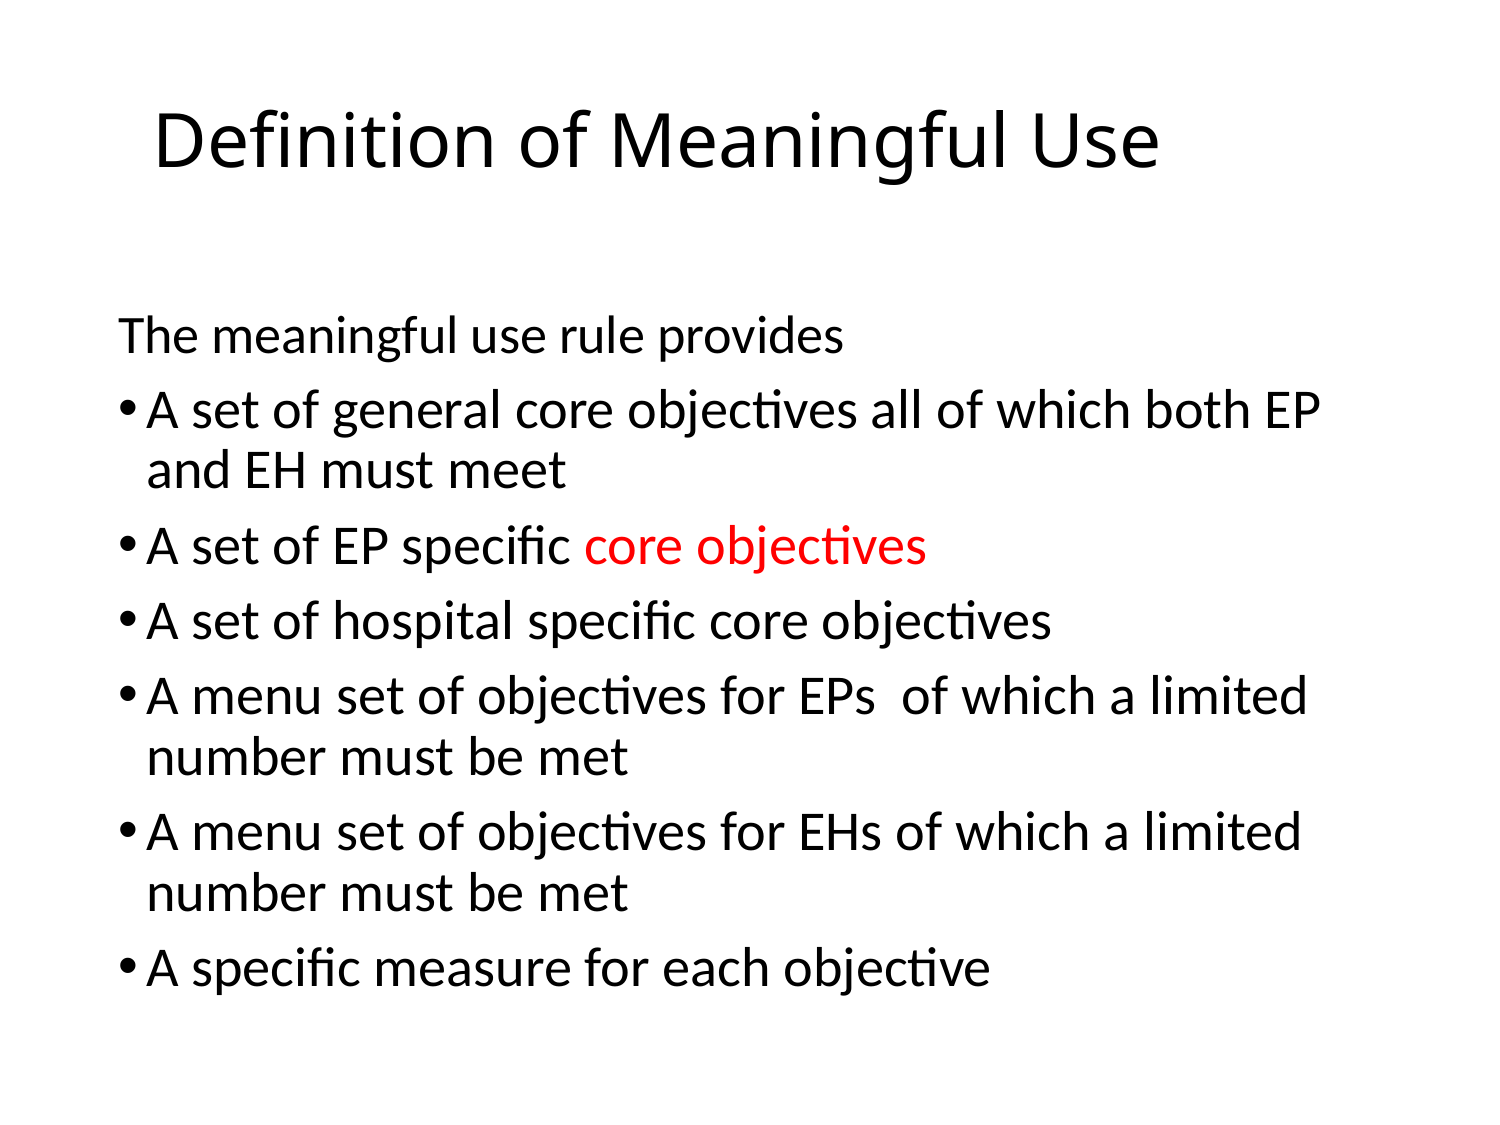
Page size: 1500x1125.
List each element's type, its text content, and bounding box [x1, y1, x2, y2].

list The meaningful use rule provides A set of general core objectives all of which both EP and EH must meet A set of EP specific core objectives A set of hospital specific core objectives A menu set of objectives for EPs of which a limited number must be met A menu set of objectives for EHs of which a limited number must be met A specific measure for each objective [103, 299, 1397, 1014]
title Definition of Meaningful Use [137, 62, 1425, 225]
